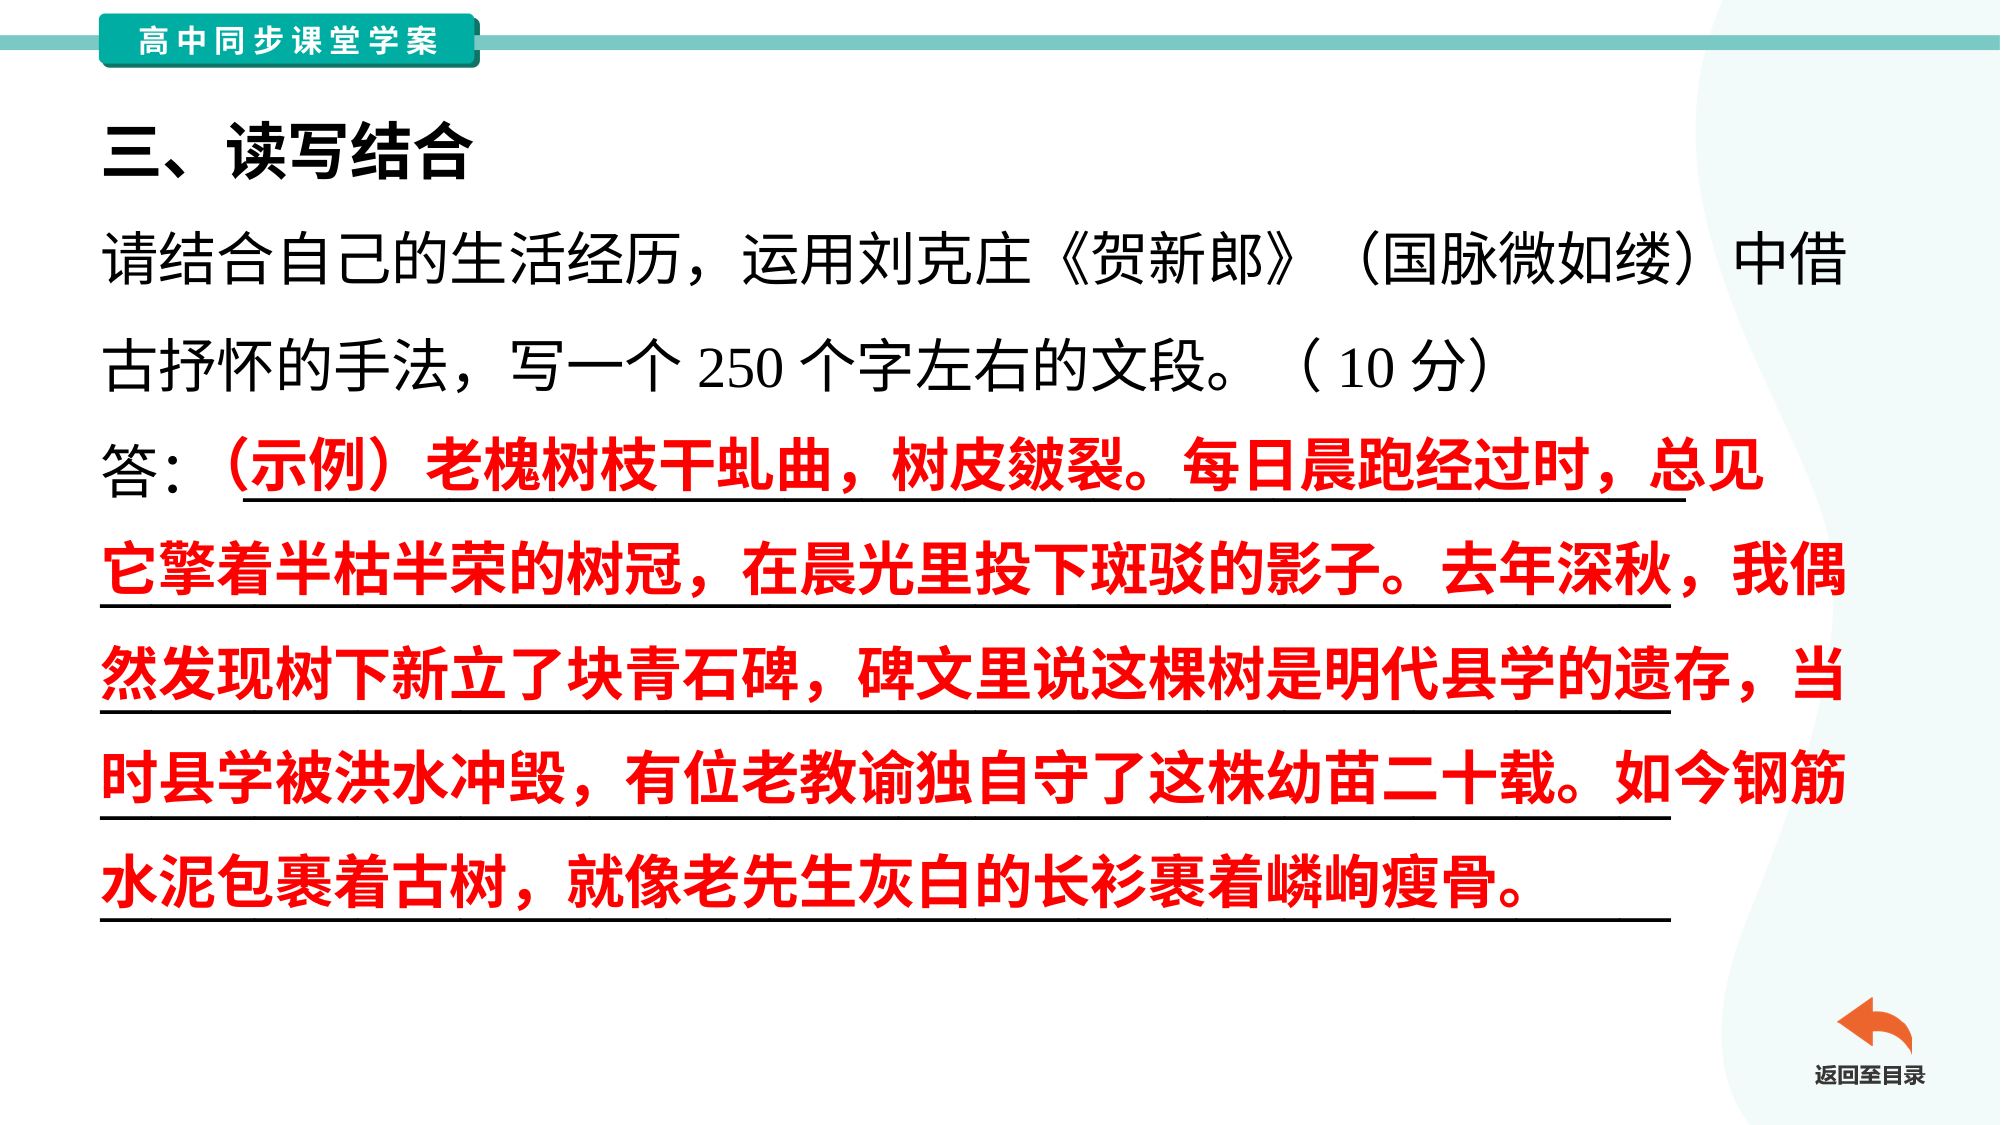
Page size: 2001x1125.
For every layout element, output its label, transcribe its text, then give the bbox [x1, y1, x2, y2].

text_box 三、读写结合 [100, 76, 1899, 186]
text_box 请结合自己的生活经历，运用刘克庄《贺新郎》（国脉微如缕）中借 古抒怀的手法，写一个250个字左右的文段。（10分） 答： ________________________________________________________ _____________________________________________________________ _____________________________________________________________ _____________________________________________________________ _____________________________________________________________ [100, 186, 1899, 394]
text_box （示例）老槐树枝干虬曲，树皮皴裂。每日晨跑经过时，总见 它擎着半枯半荣的树冠，在晨光里投下斑驳的影子。去年深秋，我偶 然发现树下新立了块青石碑，碑文里说这棵树是明代县学的遗存，当 时县学被洪水冲毁，有位老教谕独自守了这株幼苗二十载。如今钢筋 水泥包裹着古树，就像老先生灰白的长衫裹着嶙峋瘦骨。 [100, 394, 1899, 915]
picture [0, 0, 2000, 1125]
